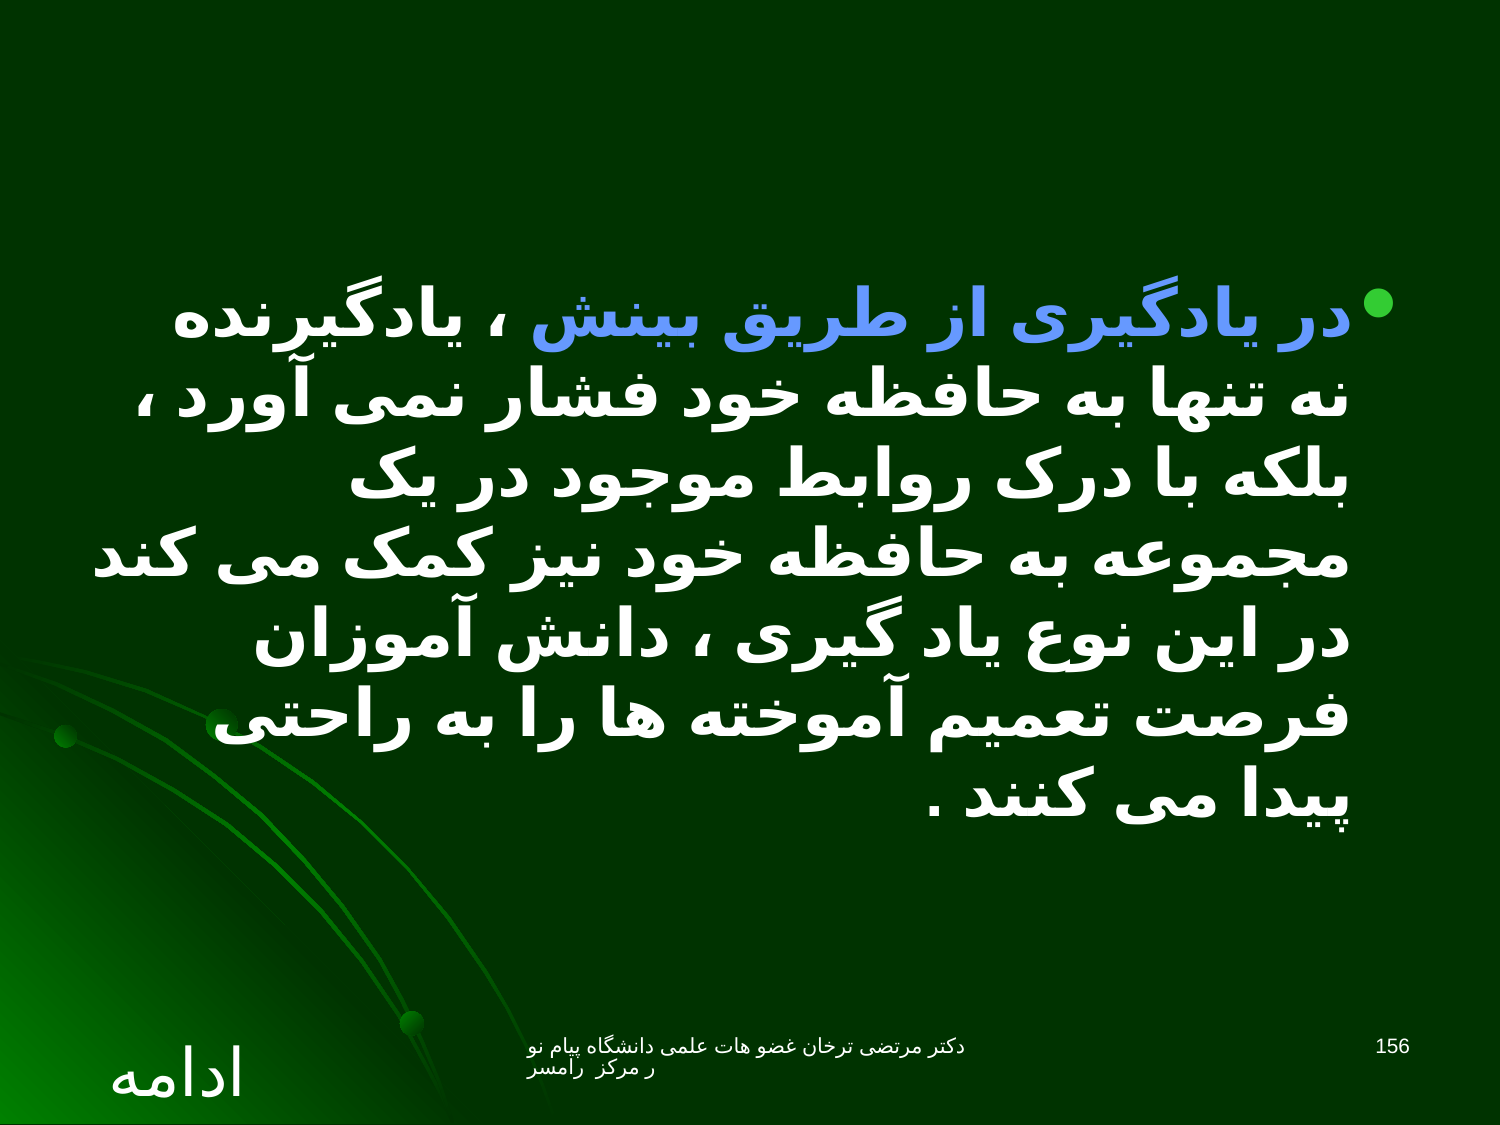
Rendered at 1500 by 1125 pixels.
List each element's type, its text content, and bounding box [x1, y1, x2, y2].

list در یادگیری از طریق بینش ، یادگیرنده نه تنها به حافظه خود فشار نمی آورد ، بلکه با درک روابط موجود در یک مجموعه به حافظه خود نیز کمک می کند در این نوع یاد گیری ، دانش آموزان فرصت تعمیم آموخته ها را به راحتی پیدا می کنند . ادامه [74, 262, 1426, 1006]
slide_number 156 [1074, 1024, 1426, 1101]
footer دکتر مرتضی ترخان غضو هات علمی دانشگاه پیام نور مرکز رامسر [512, 1024, 988, 1101]
